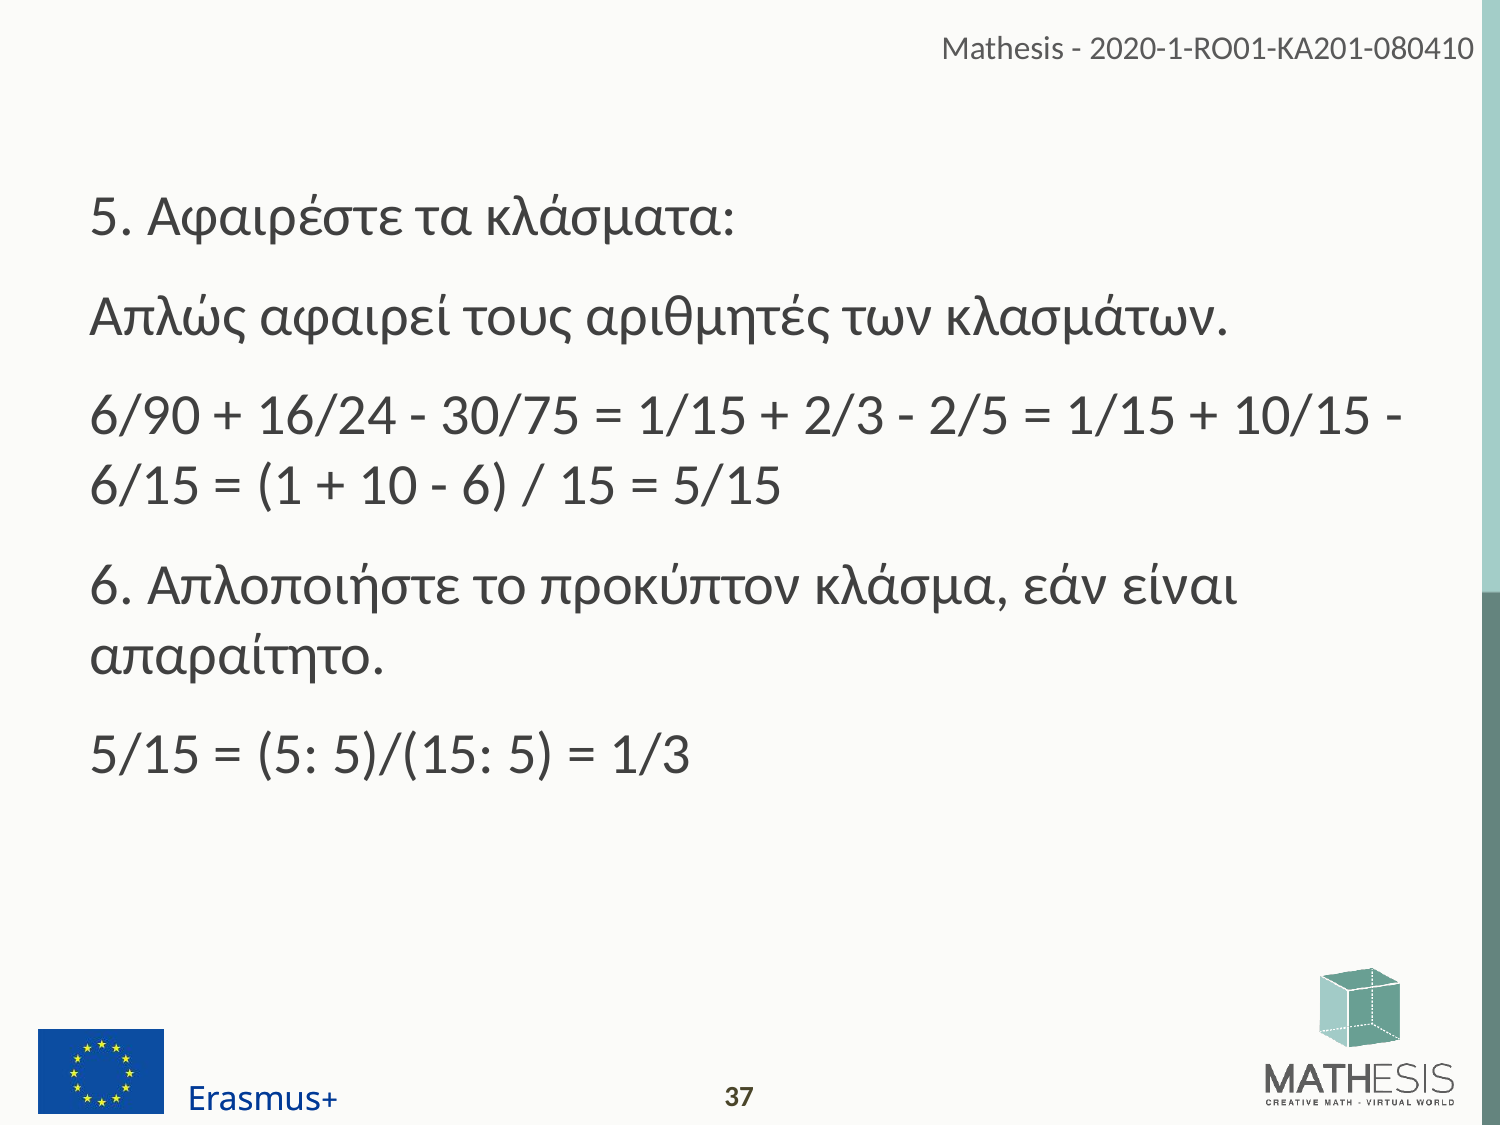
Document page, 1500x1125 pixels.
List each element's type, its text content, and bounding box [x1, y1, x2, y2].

picture [38, 1029, 164, 1114]
list 5. Αφαιρέστε τα κλάσματα: Απλώς αφαιρεί τους αριθμητές των κλασμάτων. 6/90 + 16/24 - 30/75 = 1/15 + 2/3 - 2/5 = 1/15 + 10/15 - 6/15 = (1 + 10 - 6) / 15 = 5/15 6. Απλοποιήστε το προκύπτον κλάσμα, εάν είναι απαραίτητο. 5/15 = (5: 5)/(15: 5) = 1/3 [75, 170, 1425, 762]
